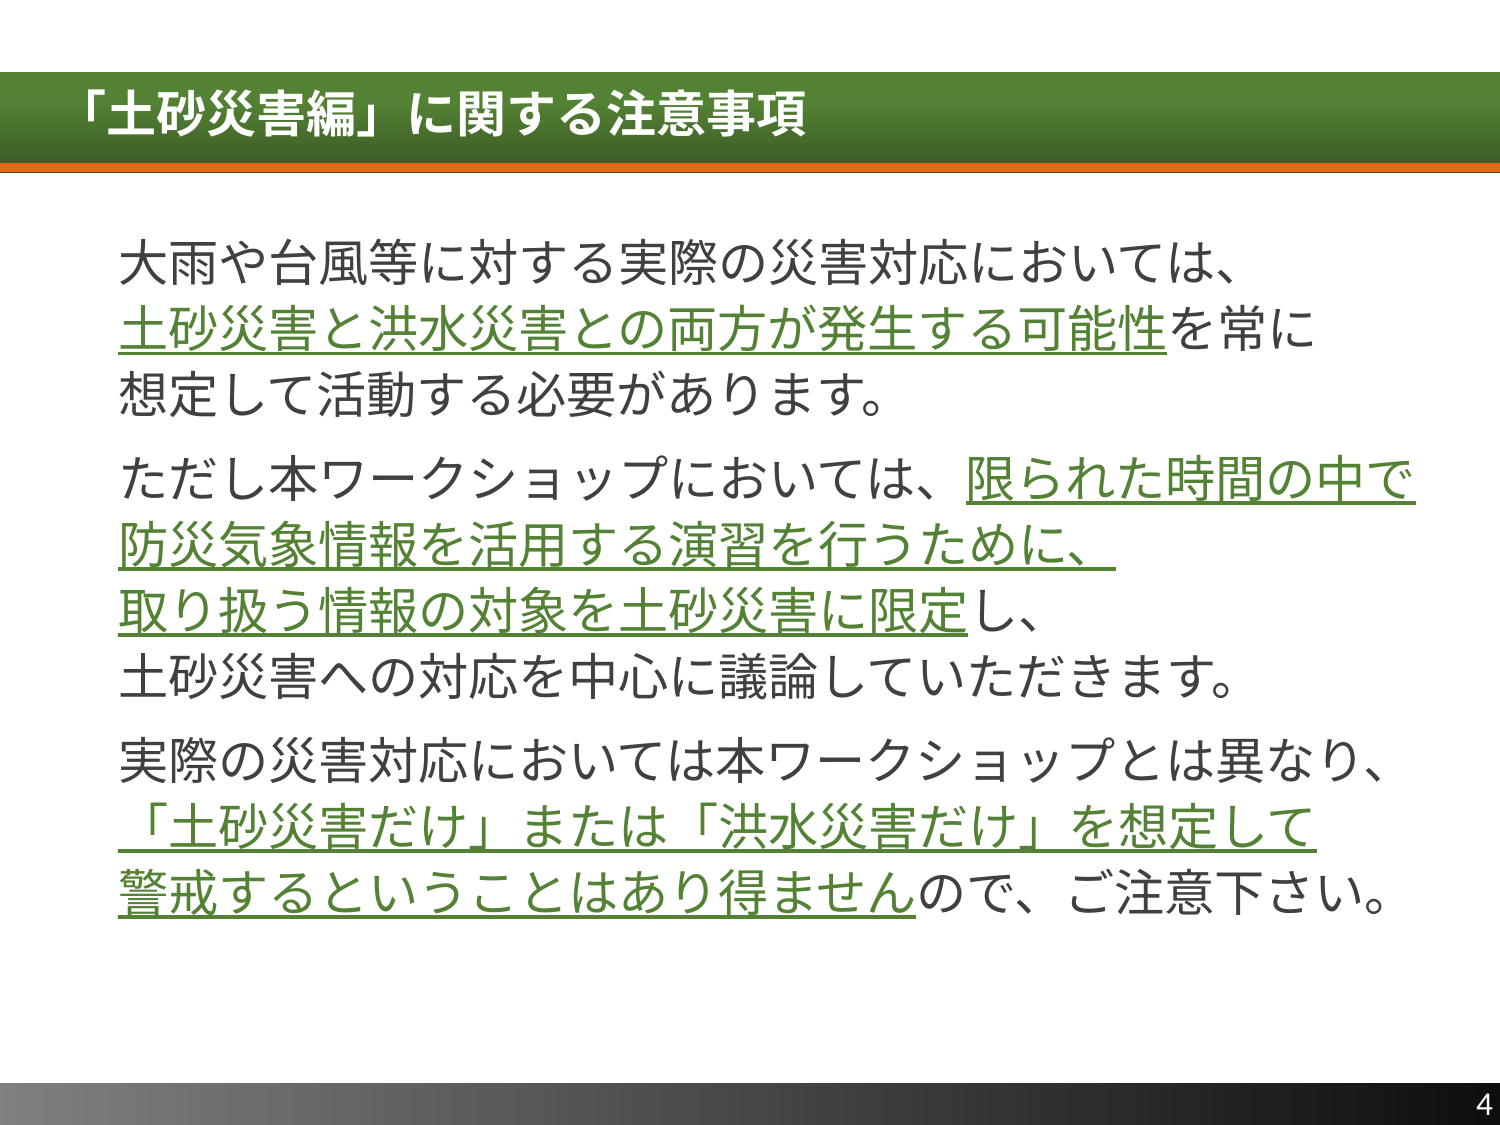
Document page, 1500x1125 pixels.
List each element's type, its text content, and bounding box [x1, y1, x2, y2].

title 「土砂災害編」に関する注意事項 [41, 59, 1336, 173]
list 大雨や台風等に対する実際の災害対応においては、 土砂災害と洪水災害との両方が発生する可能性を常に 想定して活動する必要があります。 ただし本ワークショップにおいては、限られた時間の中で防災気象情報を活用する演習を行うために、 取り扱う情報の対象を土砂災害に限定し、 土砂災害への対応を中心に議論していただきます。 実際の災害対応においては本ワークショップとは異なり、 「土砂災害だけ」または「洪水災害だけ」を想定して 警戒するということはあり得ませんので、ご注意下さい。 [103, 218, 1434, 1014]
slide_number 4 [1170, 1072, 1500, 1125]
